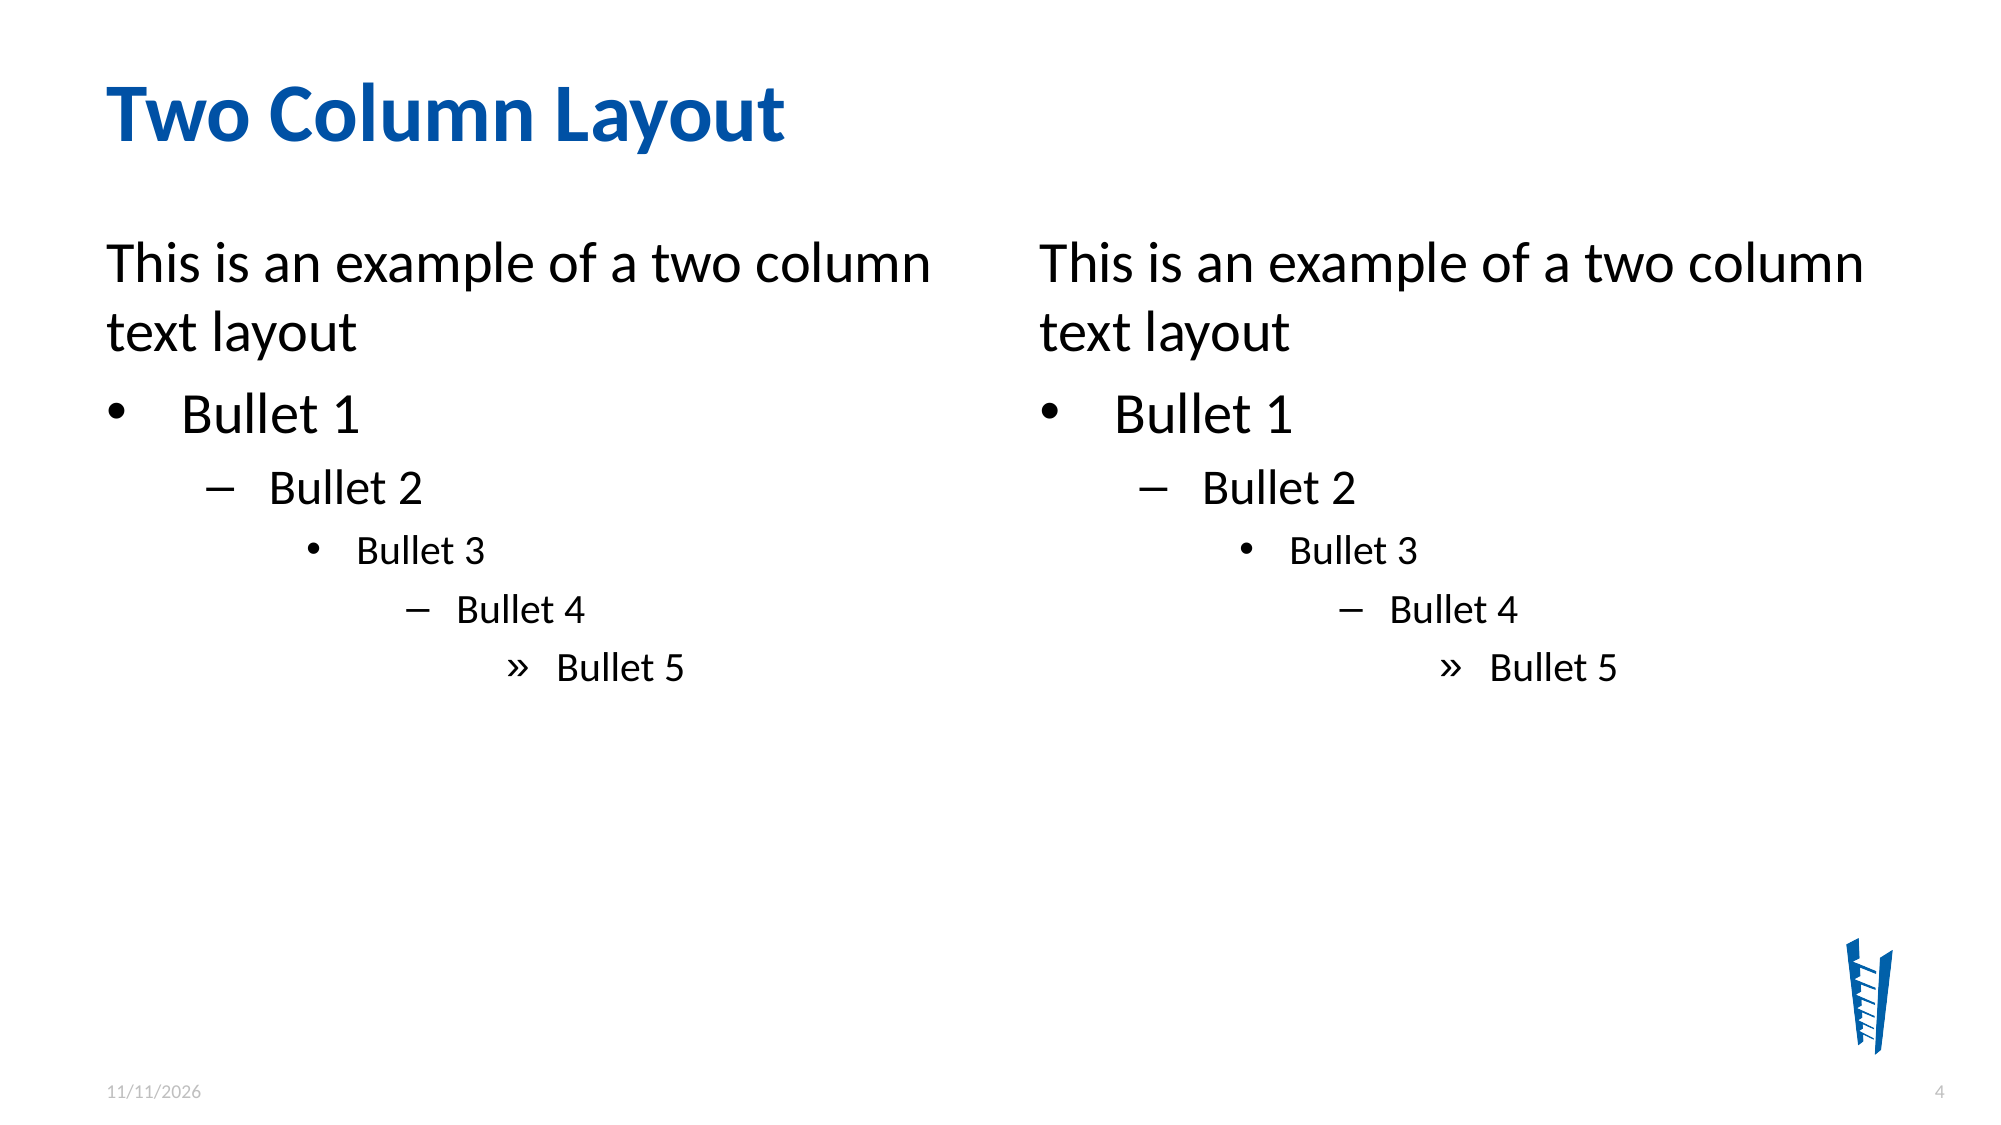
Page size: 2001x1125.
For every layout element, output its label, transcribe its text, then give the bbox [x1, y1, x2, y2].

title Two Column Layout [106, 44, 1913, 171]
list This is an example of a two column text layout Bullet 1 Bullet 2 Bullet 3 Bullet 4 Bullet 5 This is an example of a two column text layout Bullet 1 Bullet 2 Bullet 3 Bullet 4 Bullet 5 [106, 216, 1913, 994]
picture [1846, 994, 1893, 1055]
